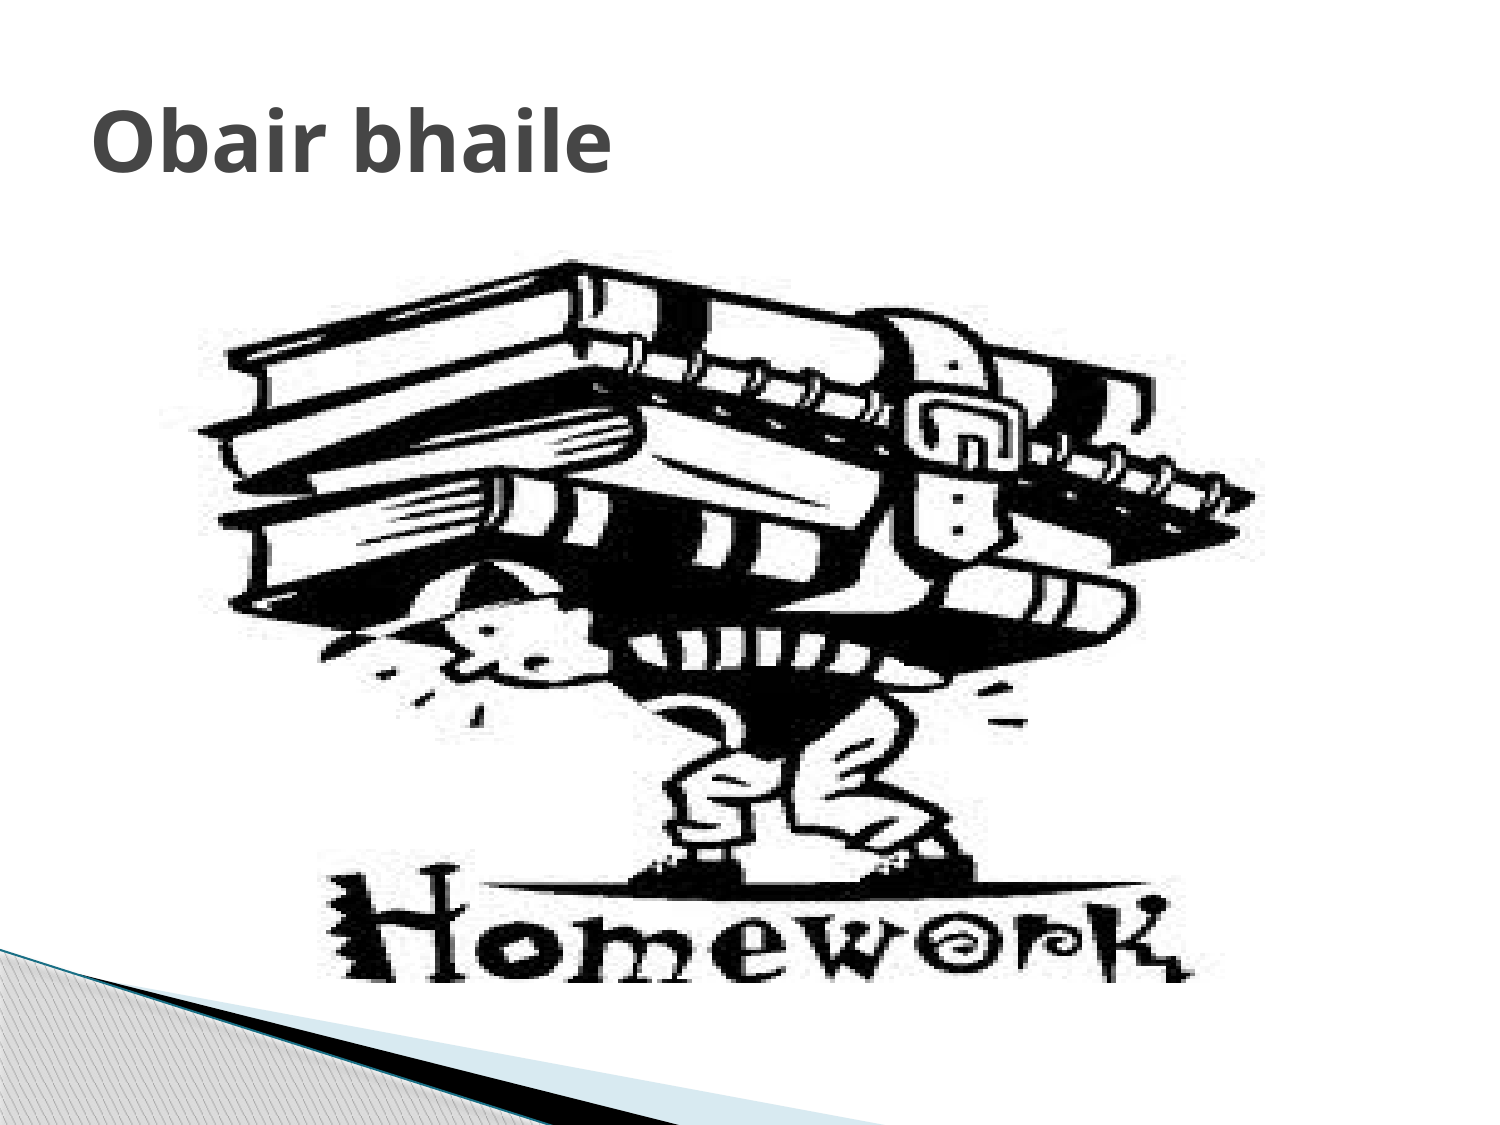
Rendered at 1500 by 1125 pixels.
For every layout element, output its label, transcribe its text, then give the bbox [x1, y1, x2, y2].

title Obair bhaile [75, 45, 1425, 233]
picture [159, 249, 1270, 983]
